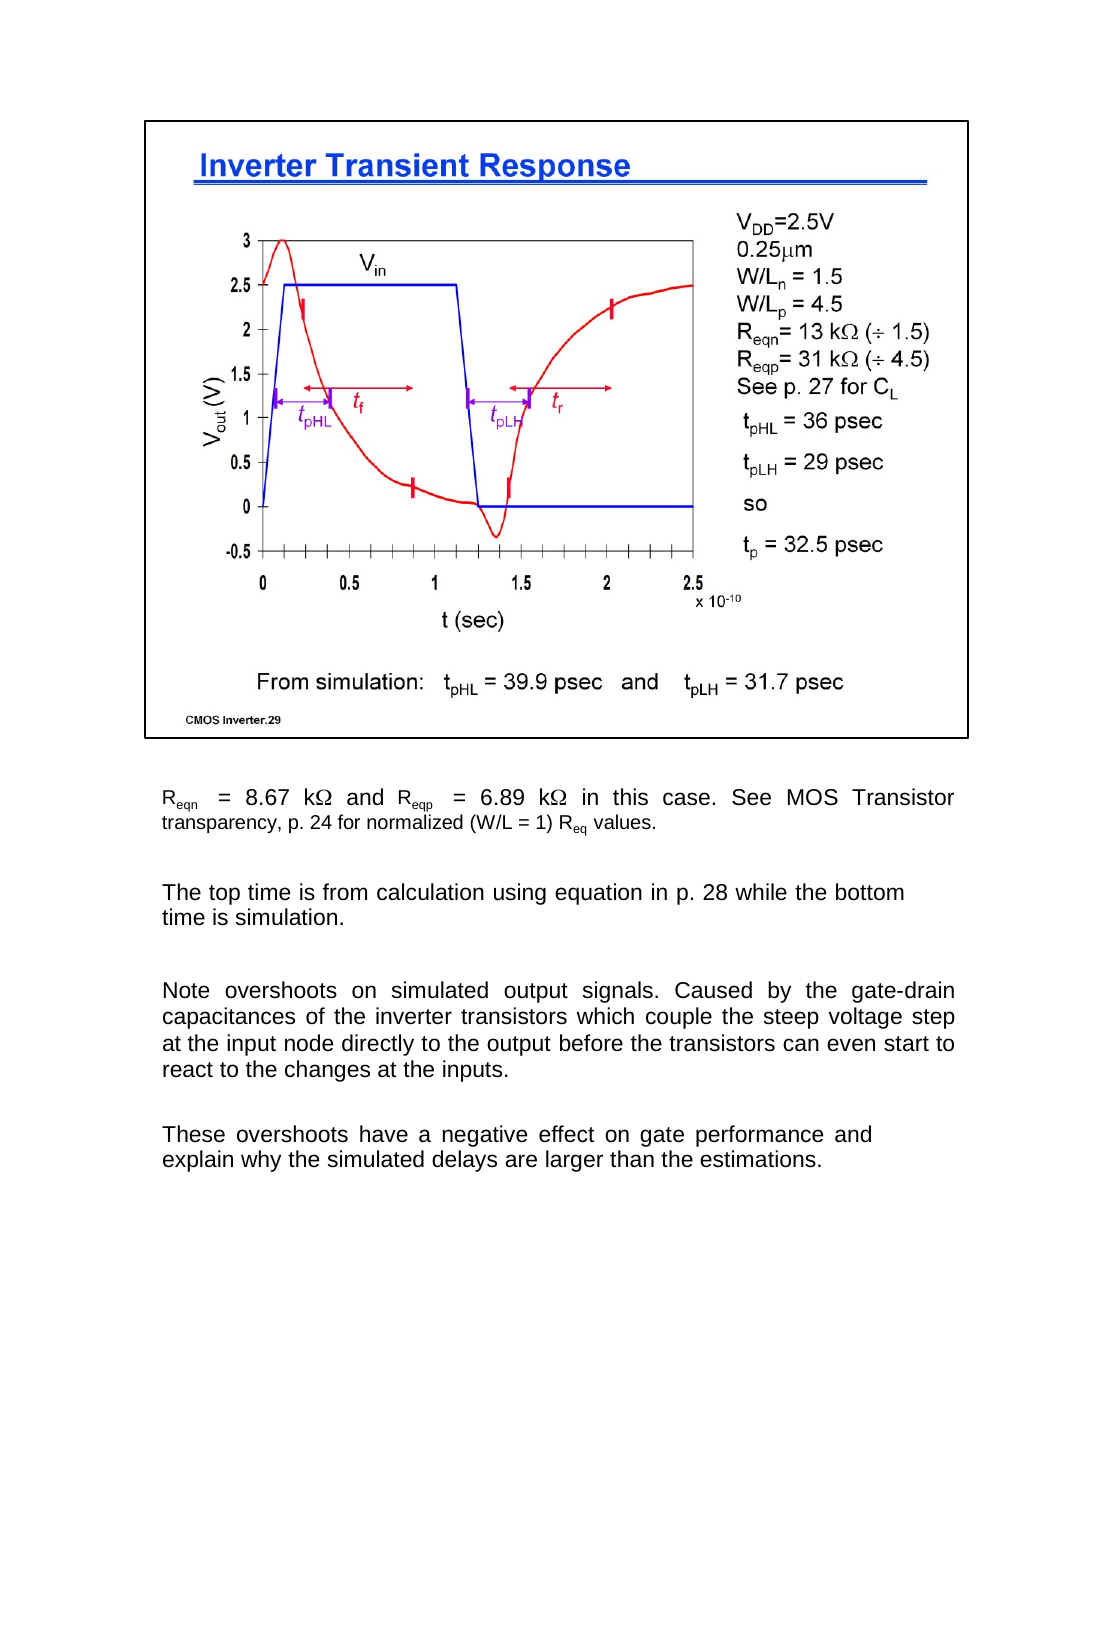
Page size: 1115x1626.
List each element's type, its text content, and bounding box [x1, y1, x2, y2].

text_box These overshoots have a negative effect on gate performance and explain why the simulated delays are larger than the estimations. [159, 1122, 955, 1175]
text_box The top time is from calculation using equation in p. 28 while the bottom time is simulation. [159, 880, 956, 933]
text_box transparency, p. 24 for normalized (W/L = 1) Req values. [159, 808, 735, 841]
text_box Reqp [395, 784, 446, 808]
text_box = 6.89 k in this case. See MOS Transistor [450, 783, 957, 812]
text_box Reqn [159, 784, 211, 808]
text_box Note overshoots on simulated output signals. Caused by the gate-drain capacitances of the inverter transistors which couple the steep voltage step at the input node directly to the output before the transistors can even start to react to the changes at the inputs. [159, 976, 956, 1078]
text_box = 8.67 k and [215, 783, 390, 808]
text_box [145, 120, 968, 738]
